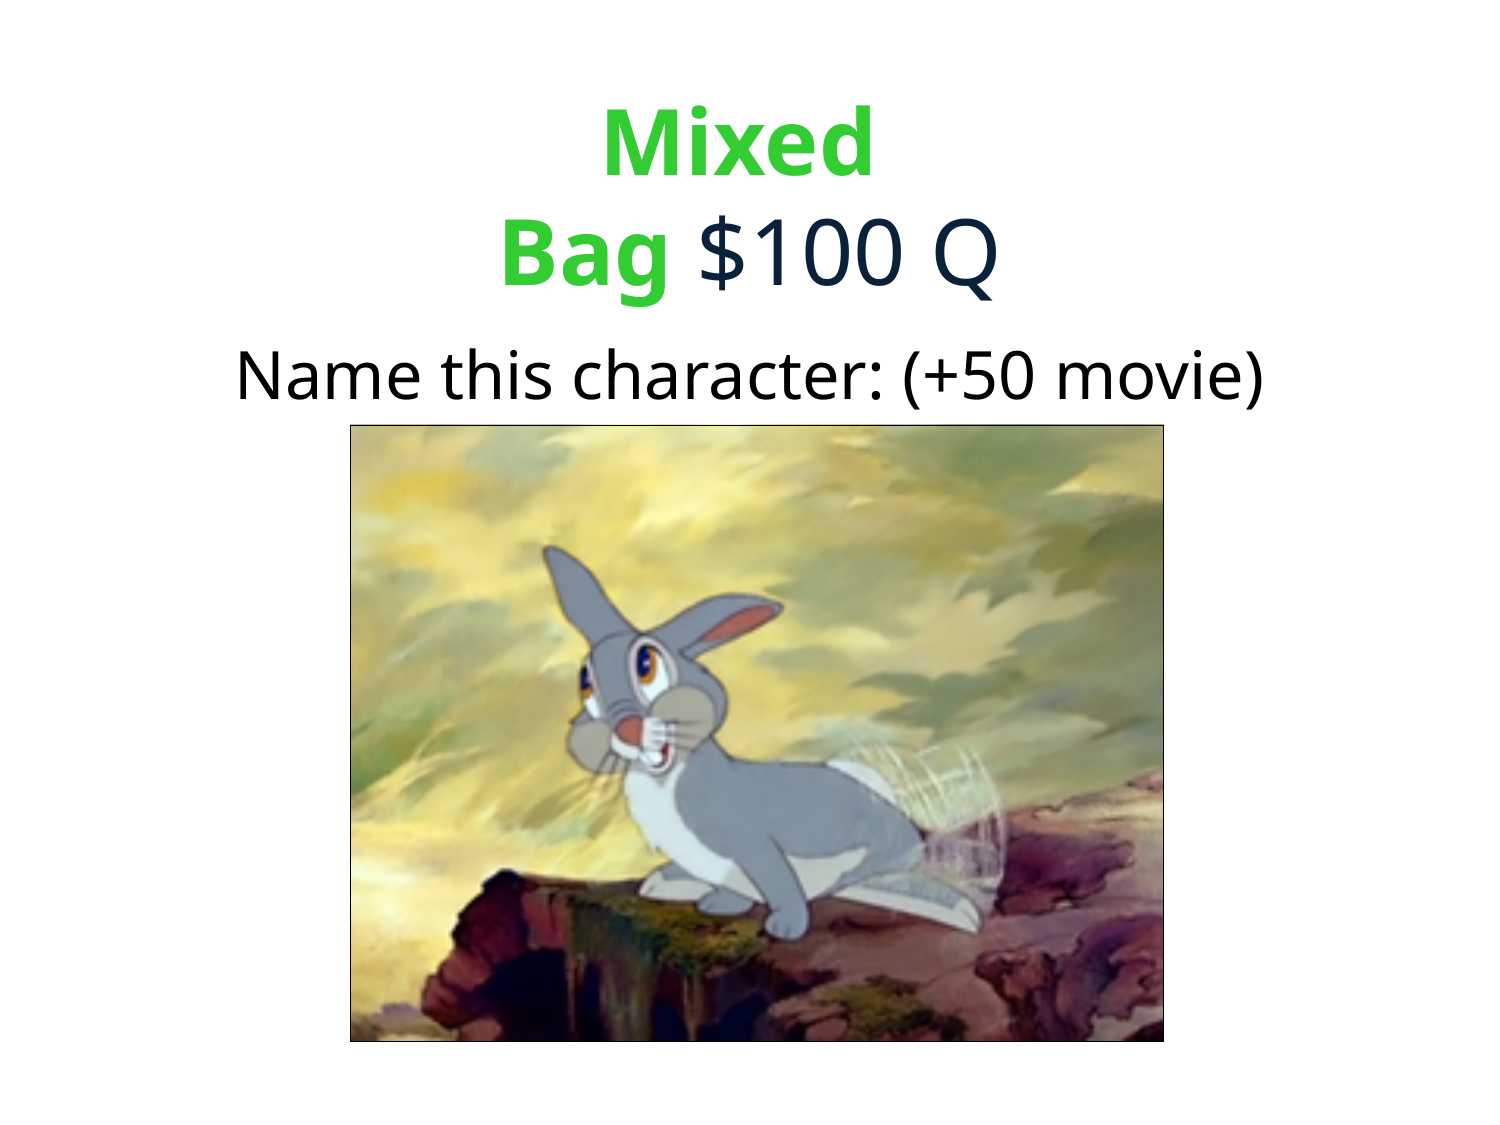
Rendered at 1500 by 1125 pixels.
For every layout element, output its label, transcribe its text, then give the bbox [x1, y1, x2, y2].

list Name this character: (+50 movie) [112, 324, 1388, 1001]
title Mixed Bag $100 Q [112, 99, 1388, 288]
picture [349, 424, 1164, 1042]
